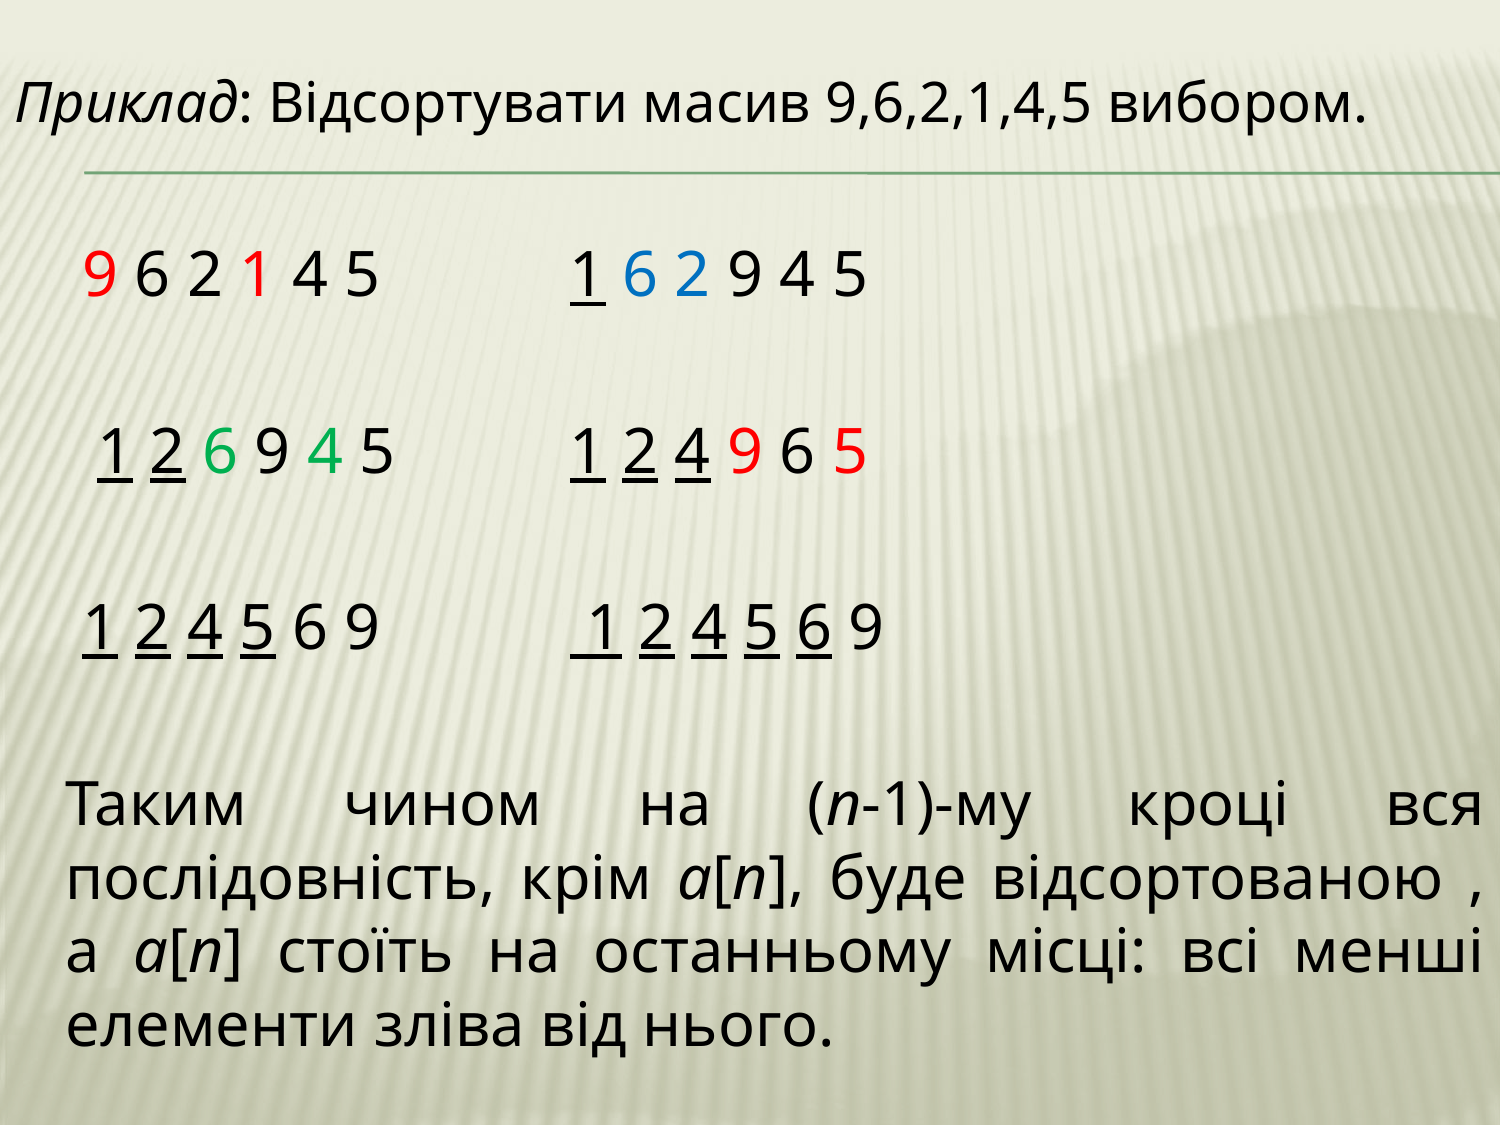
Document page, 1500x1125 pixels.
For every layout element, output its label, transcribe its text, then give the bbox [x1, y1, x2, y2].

list Приклад: Відсортувати масив 9,6,2,1,4,5 вибором. 9 6 2 1 4 5 1 6 2 9 4 5 1 2 6 9 4 5 1 2 4 9 6 5 1 2 4 5 6 9 1 2 4 5 6 9 Таким чином на (n-1)-му кроці вся послідовність, крім а[n], буде відсортованою , а а[n] стоїть на останньому місці: всі менші елементи зліва від нього. [0, 58, 1500, 1067]
